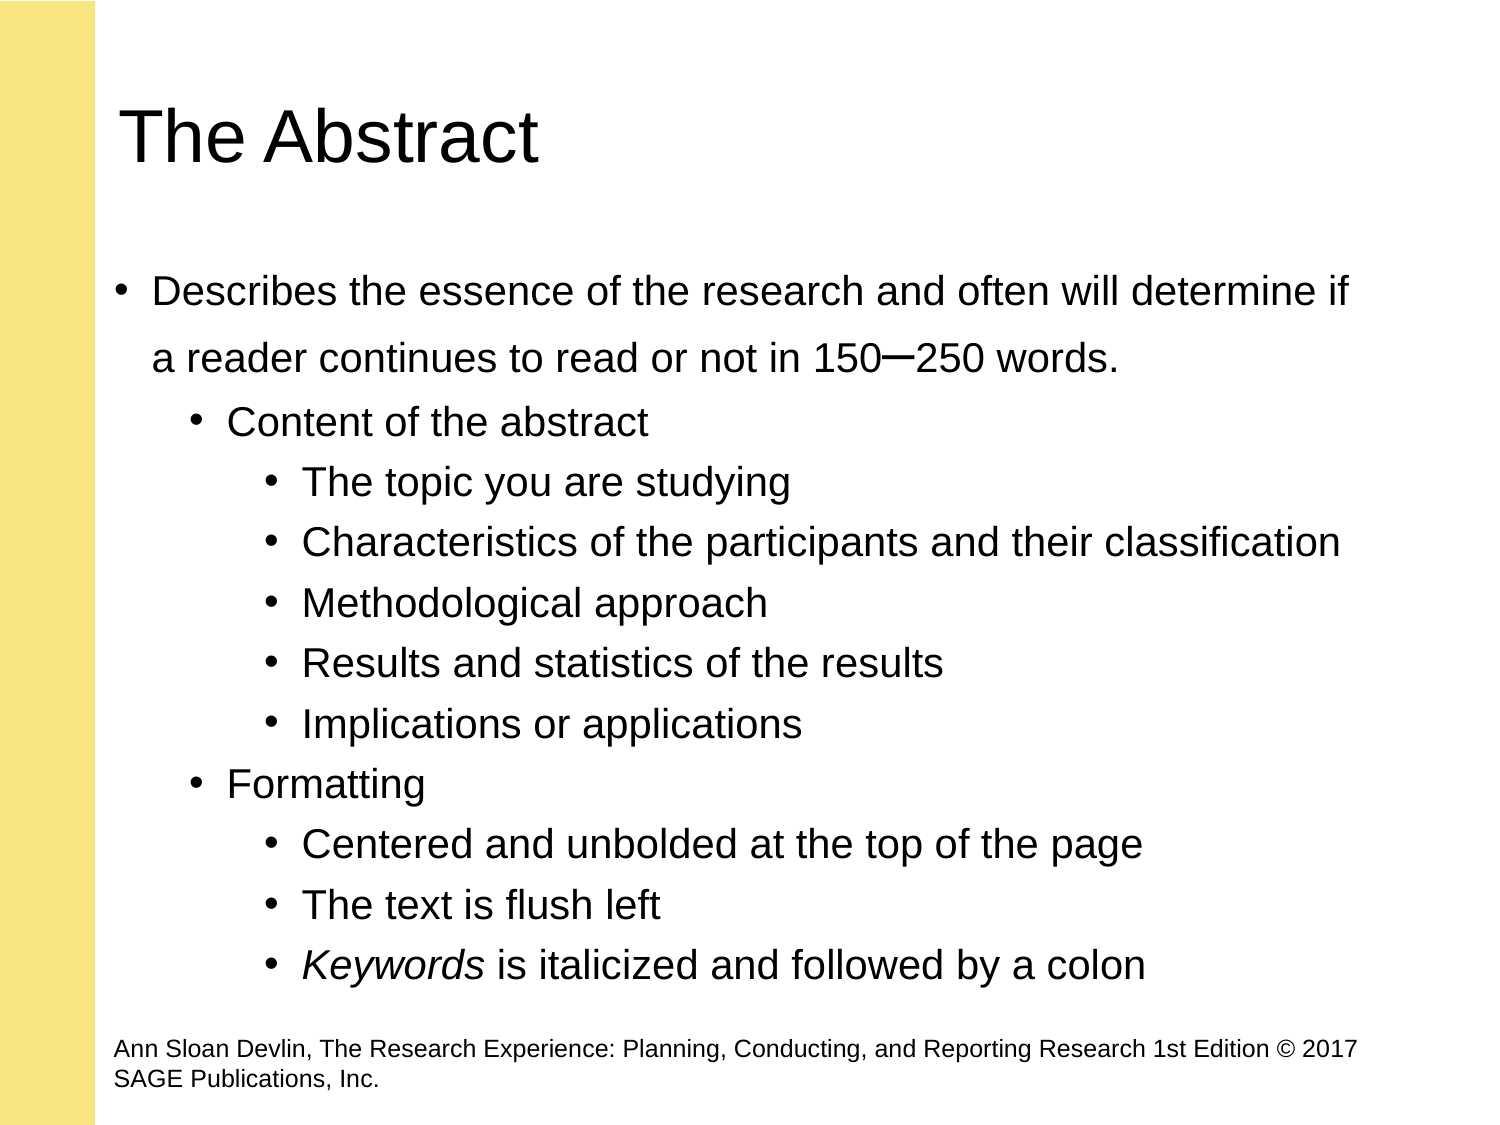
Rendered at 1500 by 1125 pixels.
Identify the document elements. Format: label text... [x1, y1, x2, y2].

list Describes the essence of the research and often will determine if a reader continues to read or not in 150–250 words. Content of the abstract The topic you are studying Characteristics of the participants and their classification Methodological approach Results and statistics of the results Implications or applications Formatting Centered and unbolded at the top of the page The text is flush left Keywords is italicized and followed by a colon [99, 256, 1373, 985]
picture [0, 1, 96, 1125]
title The Abstract [103, 82, 588, 194]
